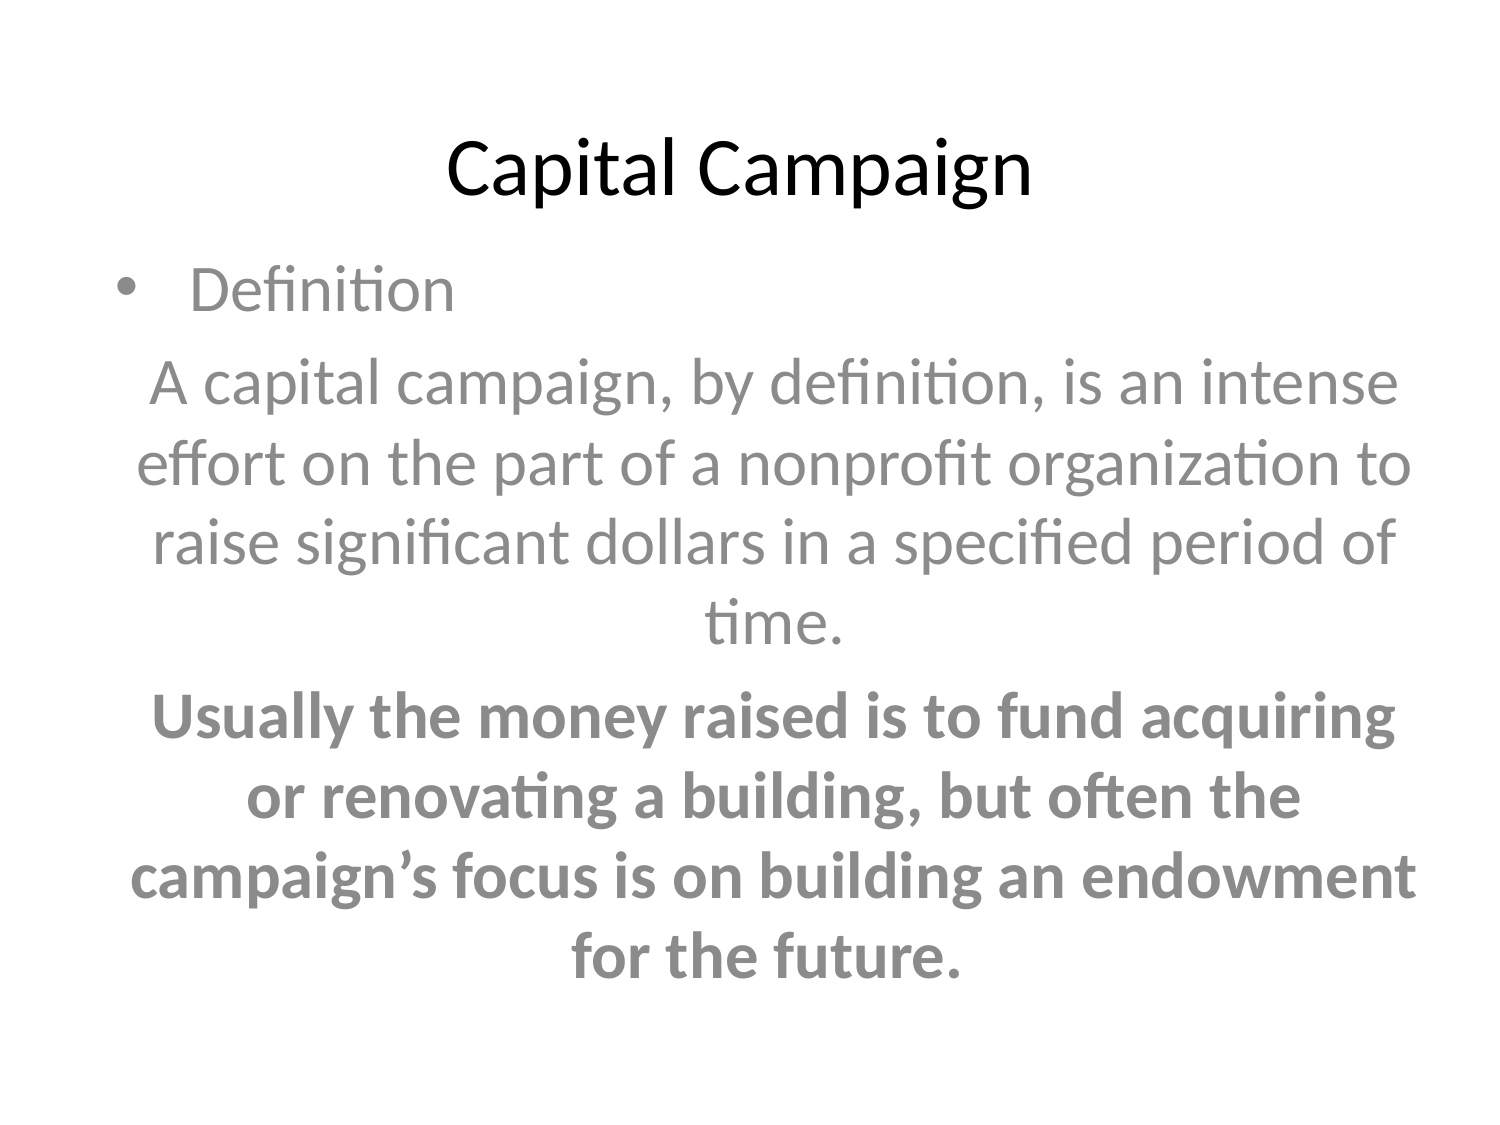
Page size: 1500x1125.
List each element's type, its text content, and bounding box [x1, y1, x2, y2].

subtitle Definition A capital campaign, by definition, is an intense effort on the part of a nonprofit organization to raise significant dollars in a specified period of time. Usually the money raised is to fund acquiring or renovating a building, but often the campaign’s focus is on building an endowment for the future. [99, 237, 1450, 1075]
title Capital Campaign [112, 87, 1388, 237]
